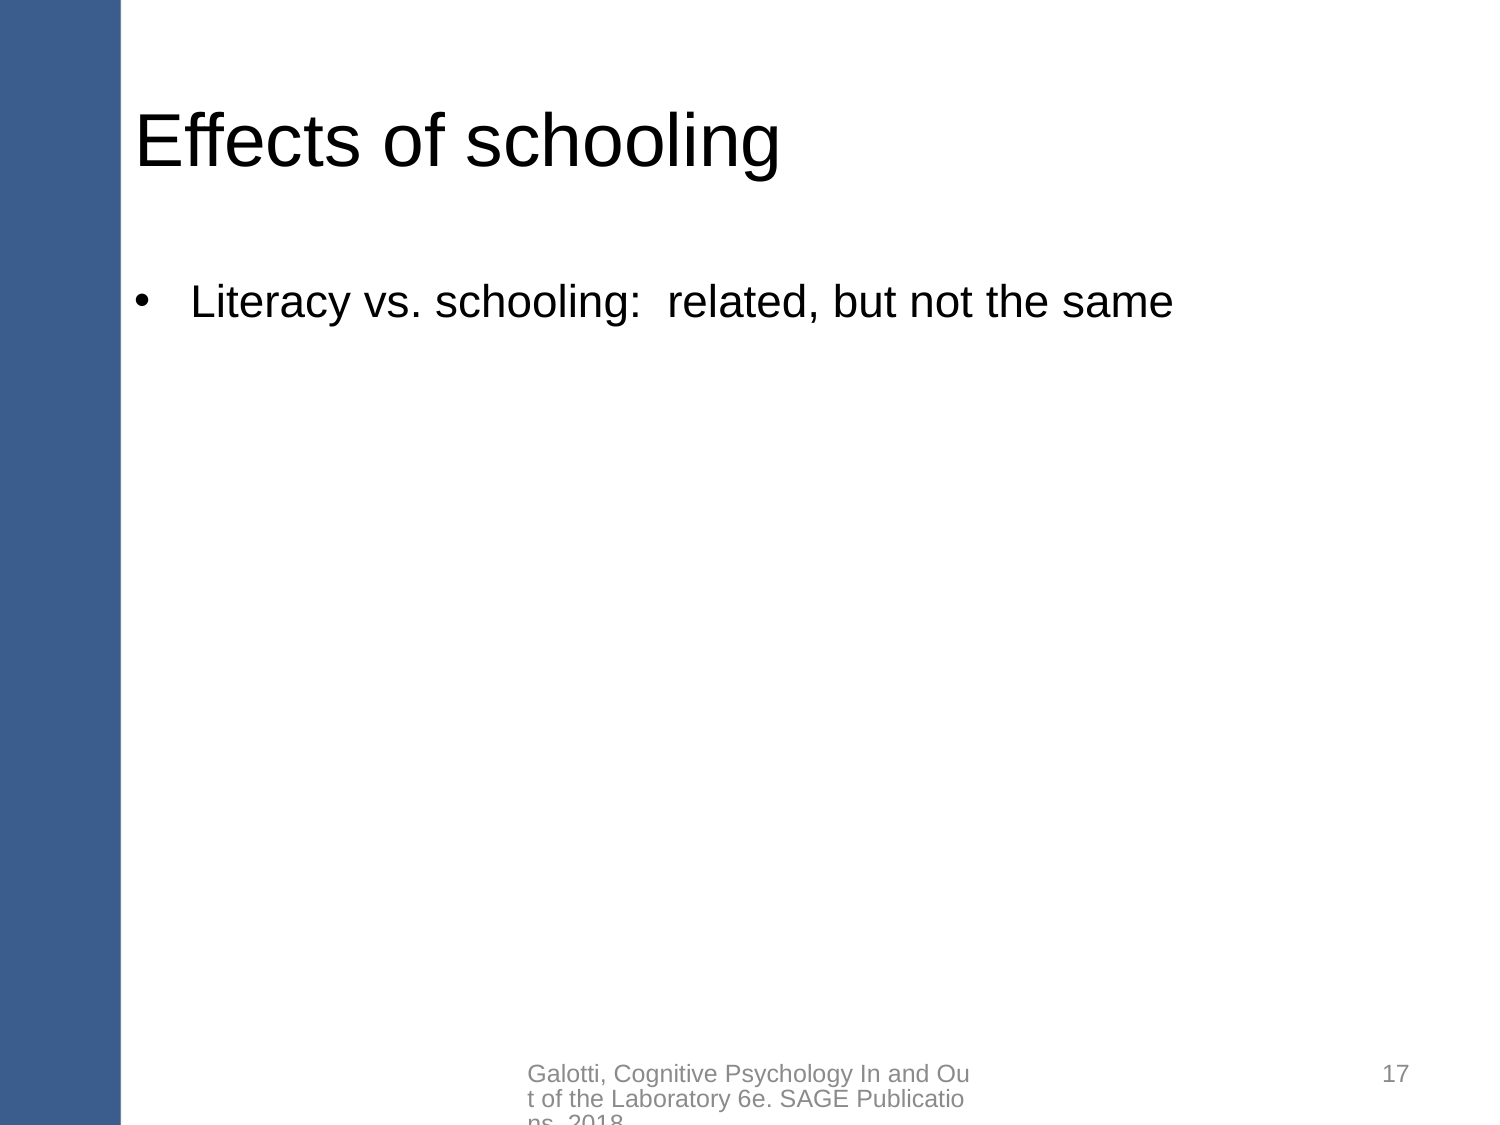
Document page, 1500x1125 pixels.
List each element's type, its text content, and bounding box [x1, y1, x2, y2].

title Effects of schooling [119, 42, 1470, 230]
slide_number 17 [1074, 1042, 1425, 1103]
footer Galotti, Cognitive Psychology In and Out of the Laboratory 6e. SAGE Publications, 2018. [512, 1042, 988, 1103]
picture [0, 0, 1500, 1125]
list Literacy vs. schooling: related, but not the same [119, 264, 1470, 1007]
